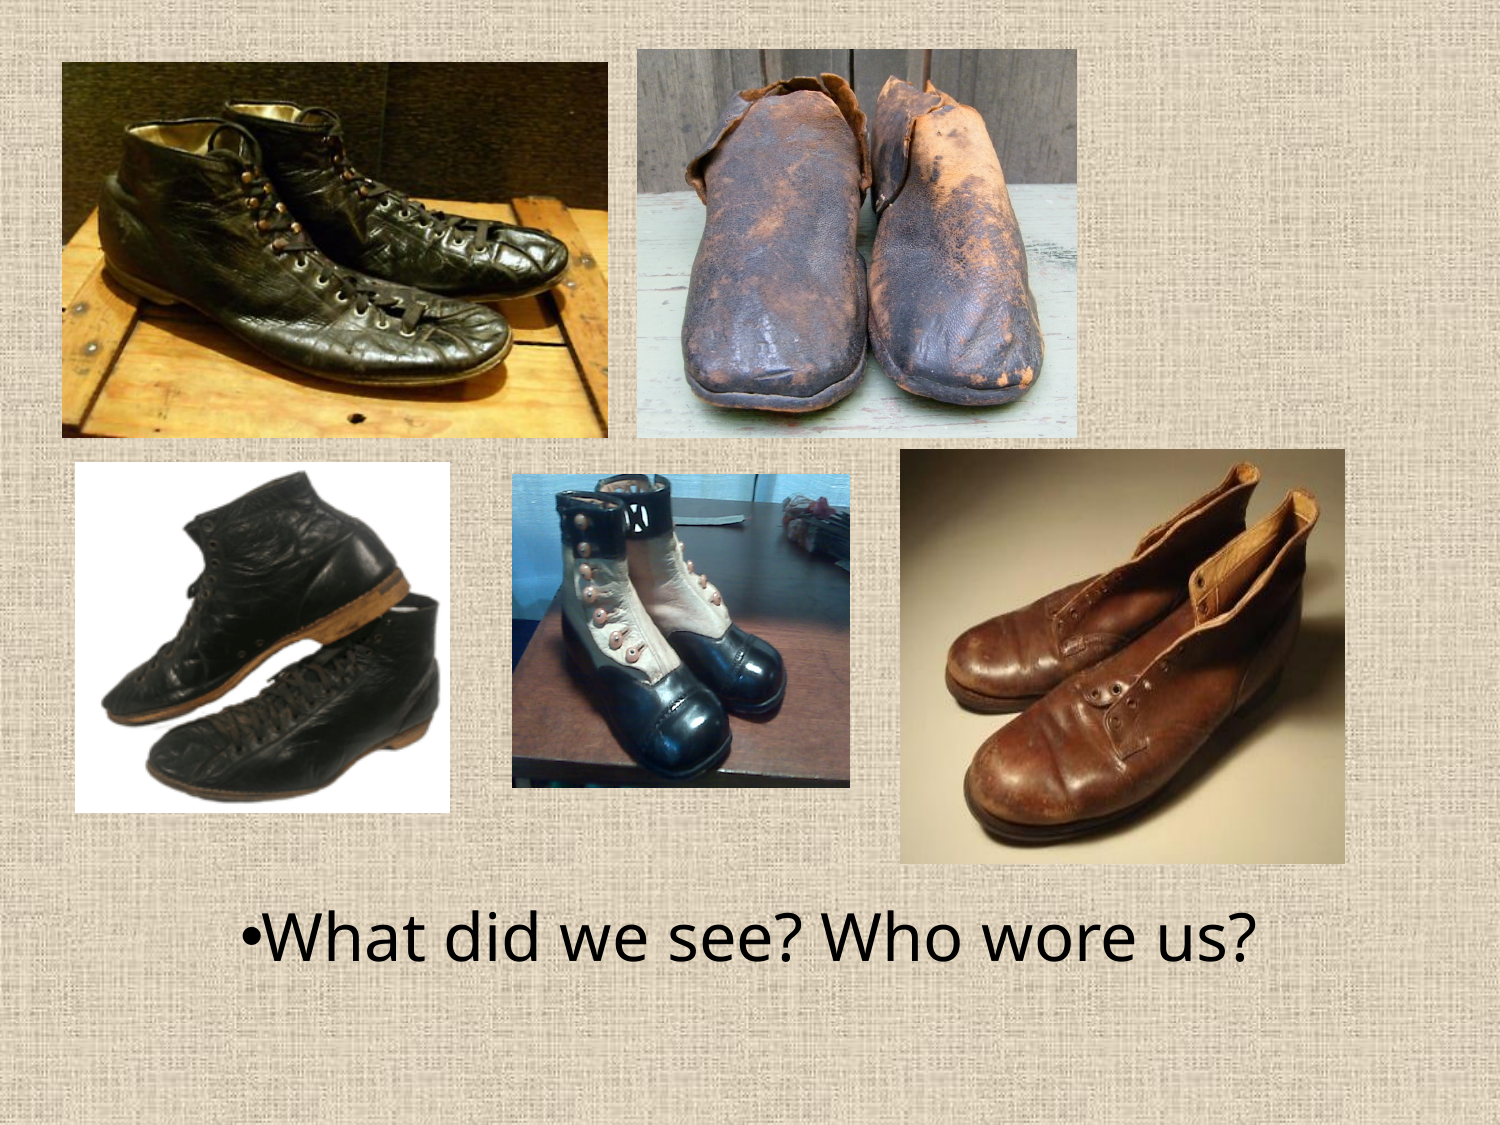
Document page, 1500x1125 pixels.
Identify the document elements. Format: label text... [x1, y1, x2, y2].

picture [0, 0, 1500, 1125]
subtitle What did we see? Who wore us? [225, 887, 1275, 1063]
